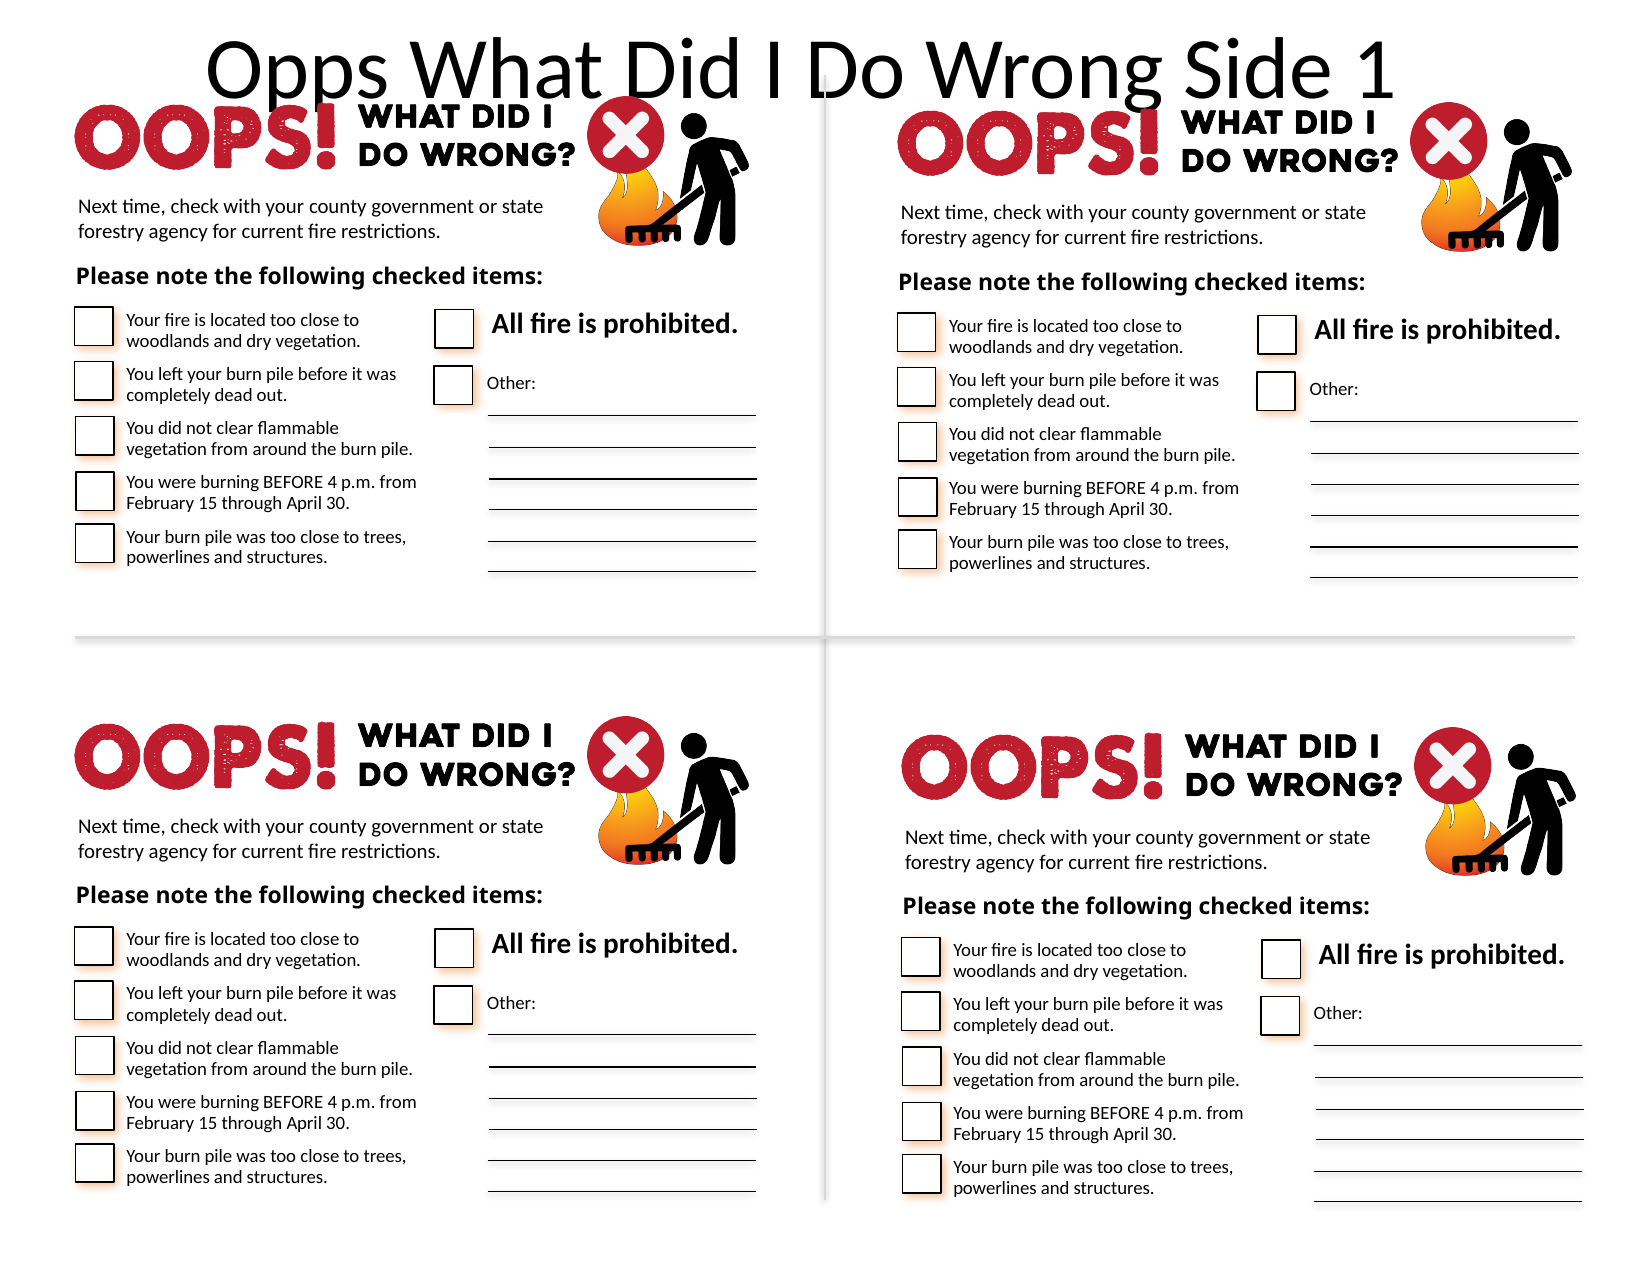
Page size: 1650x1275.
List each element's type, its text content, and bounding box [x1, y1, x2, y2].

text_box [898, 529, 937, 569]
text_box [75, 1036, 115, 1075]
text_box Your fire is located too close to woodlands and dry vegetation. You left your burn pile before it was completely dead out. You did not clear flammable vegetation from around the burn pile. You were burning BEFORE 4 p.m. from February 15 through April 30. Your burn pile was too close to trees, powerlines and structures. [949, 315, 1242, 574]
text_box [74, 361, 114, 401]
text_box Next time, check with your county government or state forestry agency for current fire restrictions. [900, 198, 1404, 249]
picture [897, 107, 1398, 176]
text_box [434, 928, 474, 968]
picture [587, 96, 749, 246]
text_box Please note the following checked items: [75, 261, 742, 289]
text_box Your fire is located too close to woodlands and dry vegetation. You left your burn pile before it was completely dead out. You did not clear flammable vegetation from around the burn pile. You were burning BEFORE 4 p.m. from February 15 through April 30. Your burn pile was too close to trees, powerlines and structures. [953, 939, 1246, 1199]
text_box [75, 1091, 115, 1131]
text_box All fire is prohibited. [491, 318, 749, 340]
text_box Next time, check with your county government or state forestry agency for current fire restrictions. [904, 823, 1409, 874]
picture [74, 721, 575, 790]
text_box [74, 980, 114, 1020]
text_box Your fire is located too close to woodlands and dry vegetation. You left your burn pile before it was completely dead out. You did not clear flammable vegetation from around the burn pile. You were burning BEFORE 4 p.m. from February 15 through April 30. Your burn pile was too close to trees, powerlines and structures. [126, 928, 420, 1188]
text_box [1257, 315, 1297, 355]
picture [1414, 726, 1576, 876]
text_box Other: [1313, 1002, 1569, 1024]
text_box All fire is prohibited. [1318, 949, 1576, 970]
text_box [75, 523, 115, 563]
text_box Please note the following checked items: [75, 880, 742, 909]
text_box Other: [486, 372, 742, 394]
text_box All fire is prohibited. [491, 938, 749, 960]
text_box [901, 991, 941, 1031]
text_box [75, 471, 115, 511]
picture [587, 716, 749, 866]
text_box Next time, check with your county government or state forestry agency for current fire restrictions. [78, 192, 582, 243]
text_box [897, 312, 936, 352]
text_box [74, 306, 114, 346]
text_box Please note the following checked items: [902, 891, 1569, 920]
picture [74, 102, 575, 170]
text_box Other: [486, 991, 742, 1013]
text_box [433, 985, 473, 1025]
picture [901, 732, 1402, 801]
text_box [434, 309, 474, 349]
text_box [1261, 939, 1301, 979]
text_box [74, 926, 114, 966]
text_box Please note the following checked items: [898, 267, 1565, 295]
text_box [75, 1143, 115, 1183]
text_box [1256, 371, 1296, 411]
text_box [898, 477, 938, 517]
text_box Other: [1309, 378, 1565, 400]
text_box [75, 416, 115, 456]
text_box [898, 422, 937, 462]
text_box Next time, check with your county government or state forestry agency for current fire restrictions. [78, 812, 582, 863]
text_box [897, 367, 936, 407]
text_box [902, 1154, 942, 1194]
text_box [902, 1102, 942, 1141]
text_box [1260, 996, 1300, 1036]
picture [1409, 102, 1572, 252]
text_box Your fire is located too close to woodlands and dry vegetation. You left your burn pile before it was completely dead out. You did not clear flammable vegetation from around the burn pile. You were burning BEFORE 4 p.m. from February 15 through April 30. Your burn pile was too close to trees, powerlines and structures. [126, 309, 420, 568]
text_box [901, 937, 941, 977]
text_box All fire is prohibited. [1314, 324, 1572, 346]
text_box [902, 1046, 942, 1086]
title Opps What Did I Do Wrong Side 1 [0, 2, 1604, 125]
text_box [433, 365, 473, 405]
